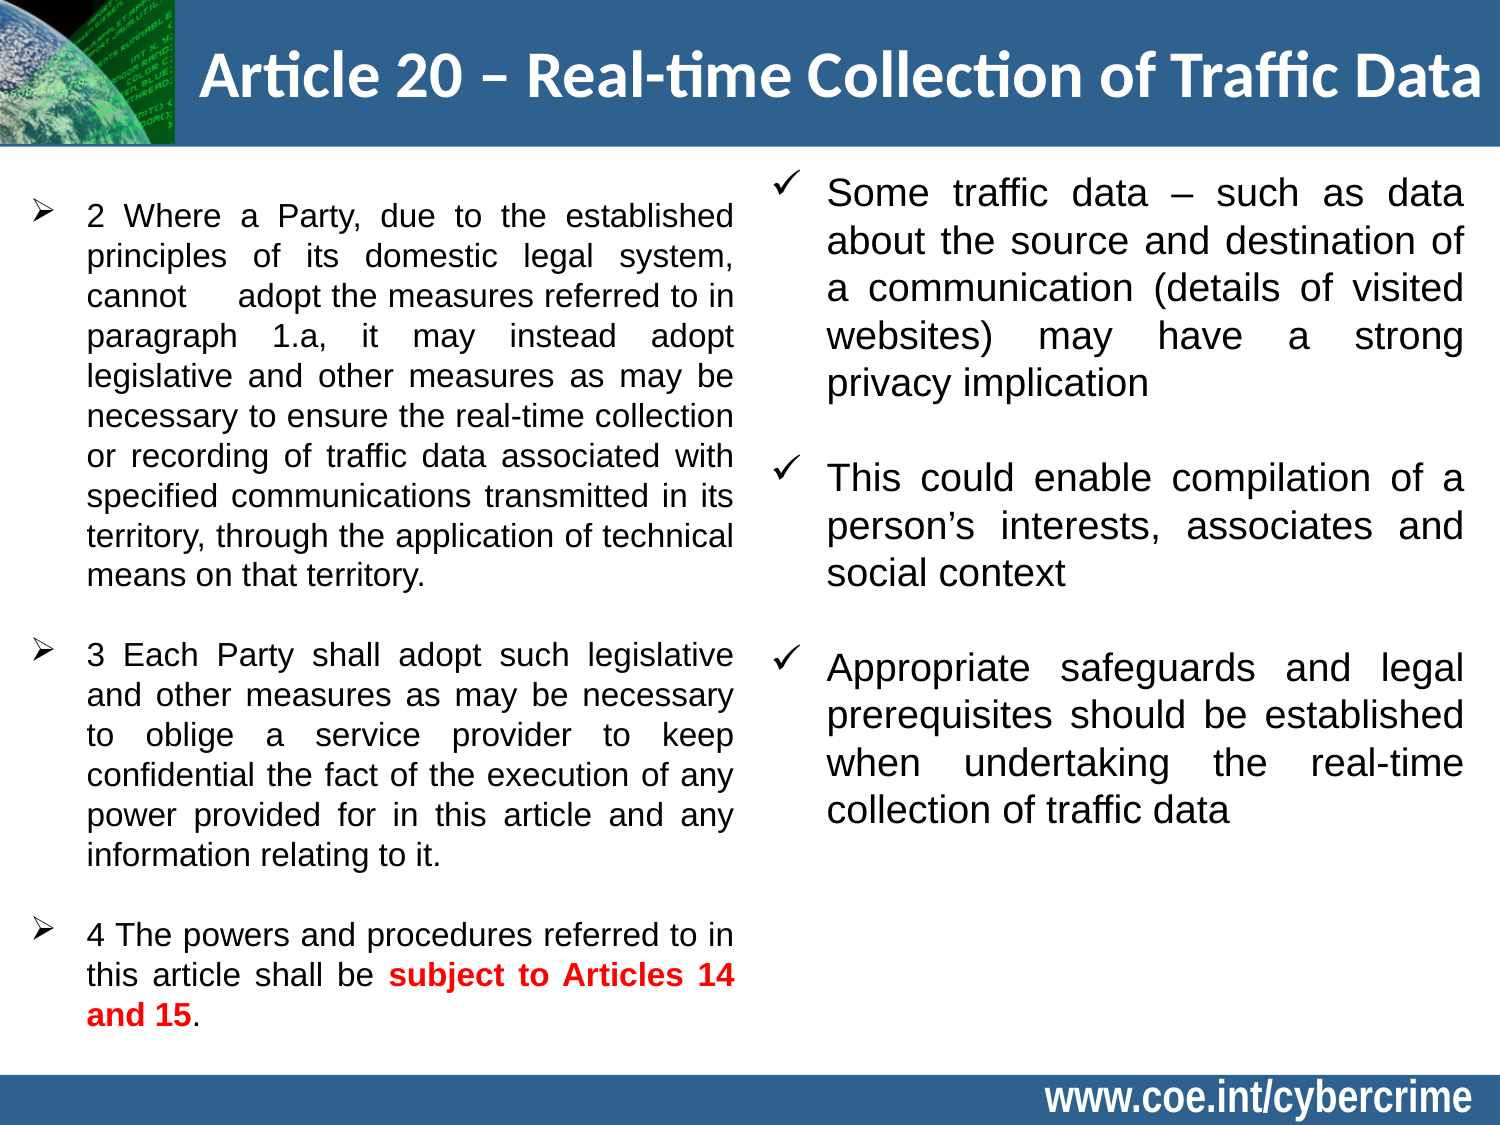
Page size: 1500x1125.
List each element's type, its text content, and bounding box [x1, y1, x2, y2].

text_box 2 Where a Party, due to the established principles of its domestic legal system, cannot adopt the measures referred to in paragraph 1.a, it may instead adopt legislative and other measures as may be necessary to ensure the real-time collection or recording of traffic data associated with specified communications transmitted in its territory, through the application of technical means on that territory. 3 Each Party shall adopt such legislative and other measures as may be necessary to oblige a service provider to keep confidential the fact of the execution of any power provided for in this article and any information relating to it. 4 The powers and procedures referred to in this article shall be subject to Articles 14 and 15. [15, 186, 750, 1041]
text_box www.coe.int/cybercrime [1030, 1059, 1500, 1125]
text_box [0, 1073, 1030, 1125]
text_box Article 20 – Real-time Collection of Traffic Data [177, 0, 1500, 149]
picture [0, 0, 175, 144]
text_box Some traffic data – such as data about the source and destination of a communication (details of visited websites) may have a strong privacy implication This could enable compilation of a person’s interests, associates and social context Appropriate safeguards and legal prerequisites should be established when undertaking the real-time collection of traffic data [755, 159, 1480, 840]
